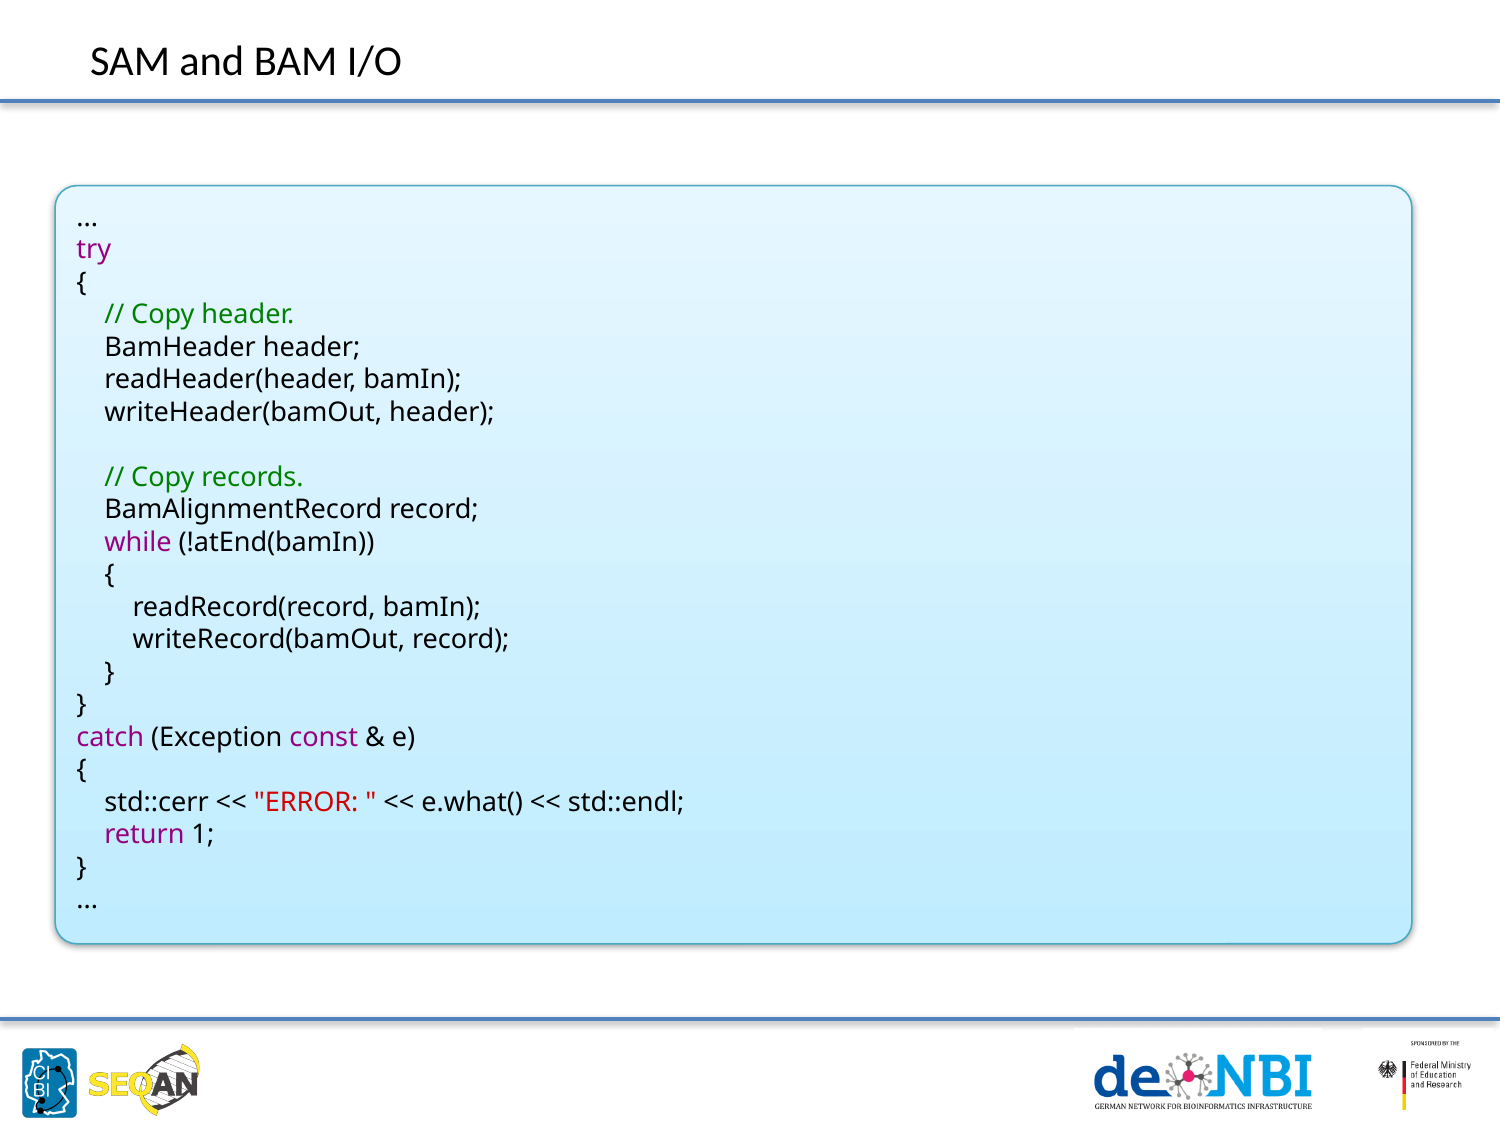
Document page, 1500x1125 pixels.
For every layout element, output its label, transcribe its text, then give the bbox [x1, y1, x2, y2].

picture [1074, 1028, 1322, 1122]
picture [40, 1051, 48, 1059]
text_box ... try { // Copy header. BamHeader header; readHeader(header, bamIn); writeHeader(bamOut, header); // Copy records. BamAlignmentRecord record; while (!atEnd(bamIn)) { readRecord(record, bamIn); writeRecord(bamOut, record); } } catch (Exception const & e) { std::cerr << "ERROR: " << e.what() << std::endl; return 1; } ... [54, 184, 1413, 945]
picture [31, 1060, 40, 1071]
picture [33, 1108, 44, 1113]
title SAM and BAM I/O [75, 25, 1425, 92]
picture [75, 1042, 202, 1121]
